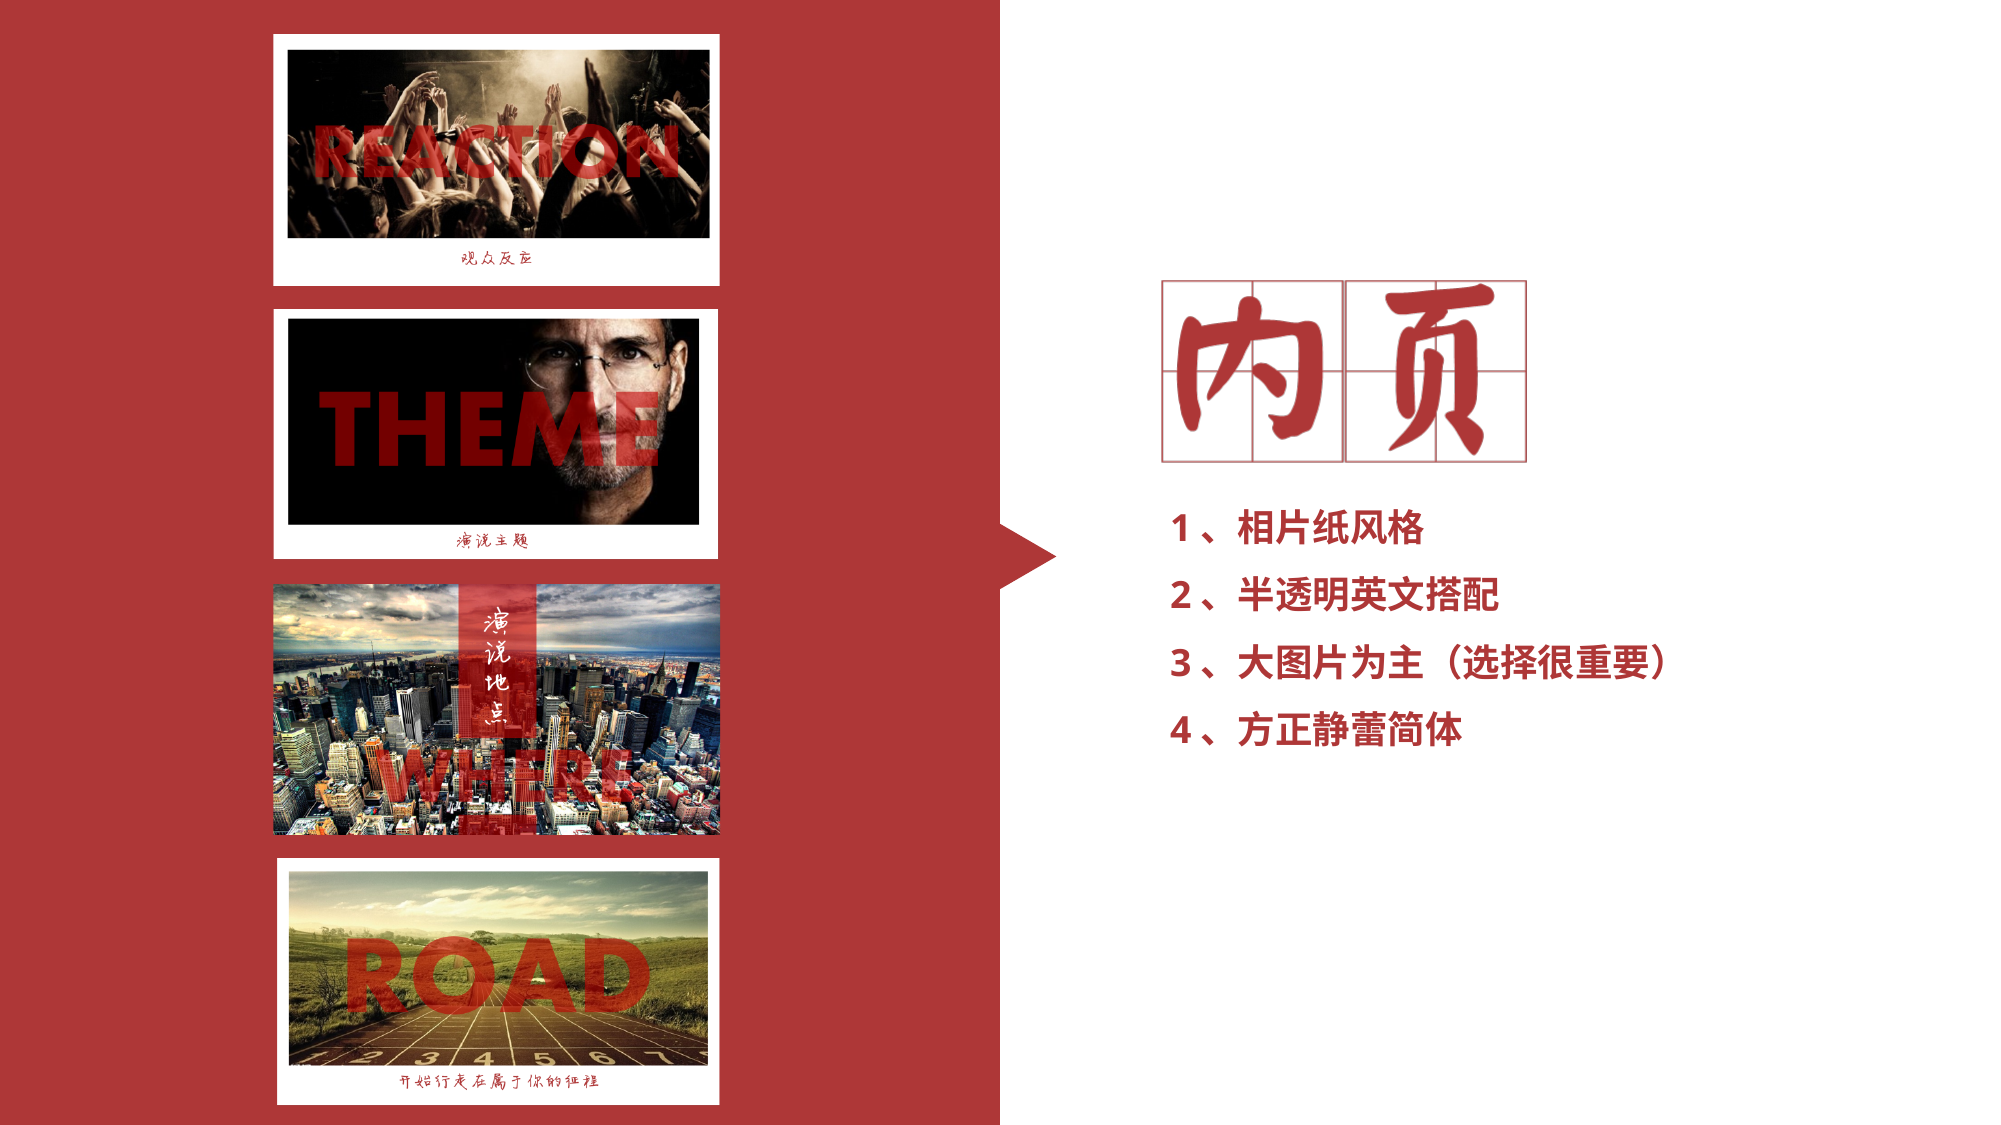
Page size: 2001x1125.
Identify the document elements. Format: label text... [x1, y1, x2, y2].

text_box [0, 0, 1001, 1125]
picture [1049, 215, 1639, 602]
text_box [998, 521, 1049, 591]
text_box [273, 34, 721, 1110]
text_box 1、相片纸风格 2、半透明英文搭配 3、大图片为主（选择很重要） 4、方正静蕾简体 [1155, 473, 1703, 759]
